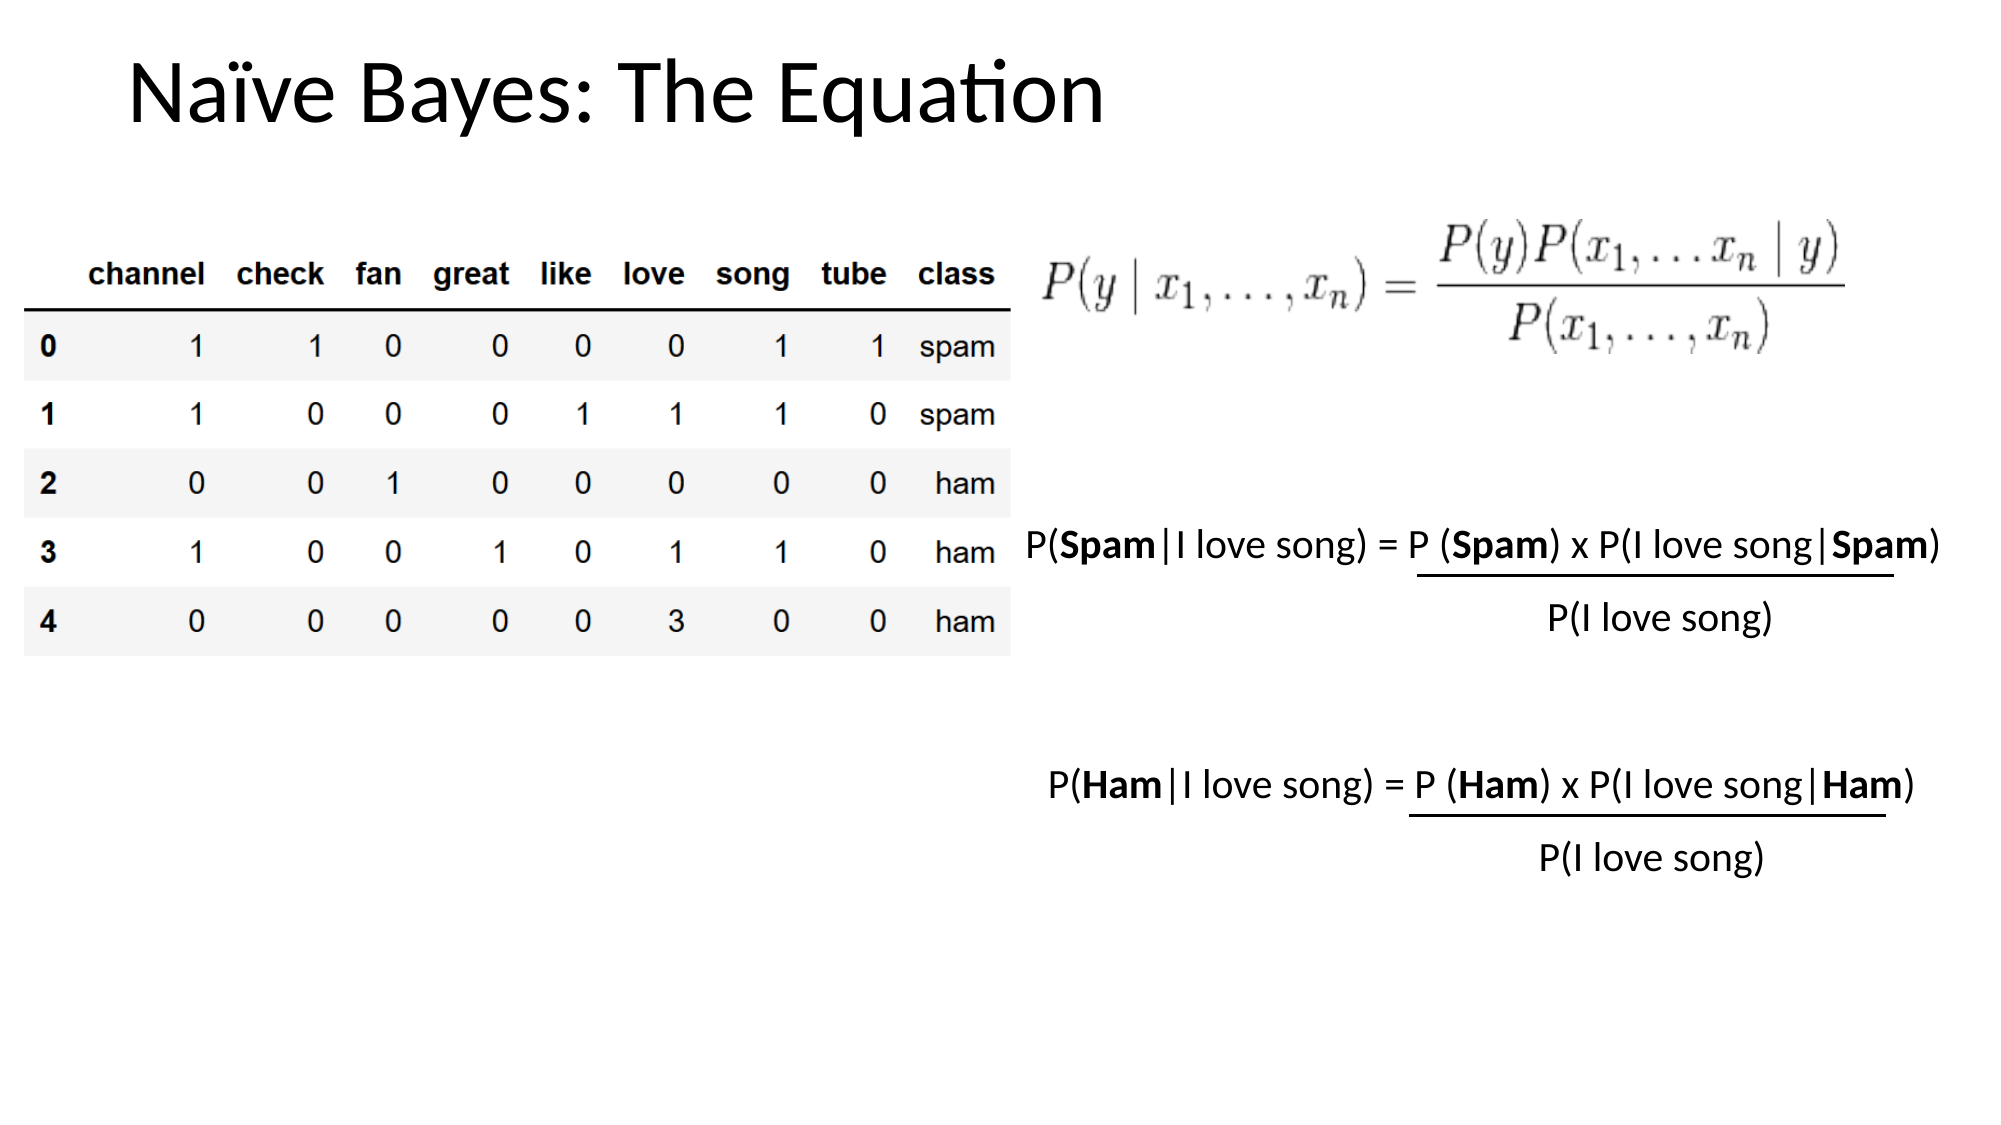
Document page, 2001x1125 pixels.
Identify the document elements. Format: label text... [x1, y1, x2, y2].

text_box P(I love song) [1532, 582, 1789, 647]
text_box P(Ham|I love song) = P (Ham) x P(I love song|Ham) [1032, 749, 1931, 815]
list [1035, 219, 1845, 354]
text_box P(Spam|I love song) = P (Spam) x P(I love song|Spam) [1015, 509, 1957, 575]
text_box P(I love song) [1523, 822, 1781, 887]
picture [21, 251, 1015, 659]
text_box Naïve Bayes: The Equation [112, 23, 1919, 149]
